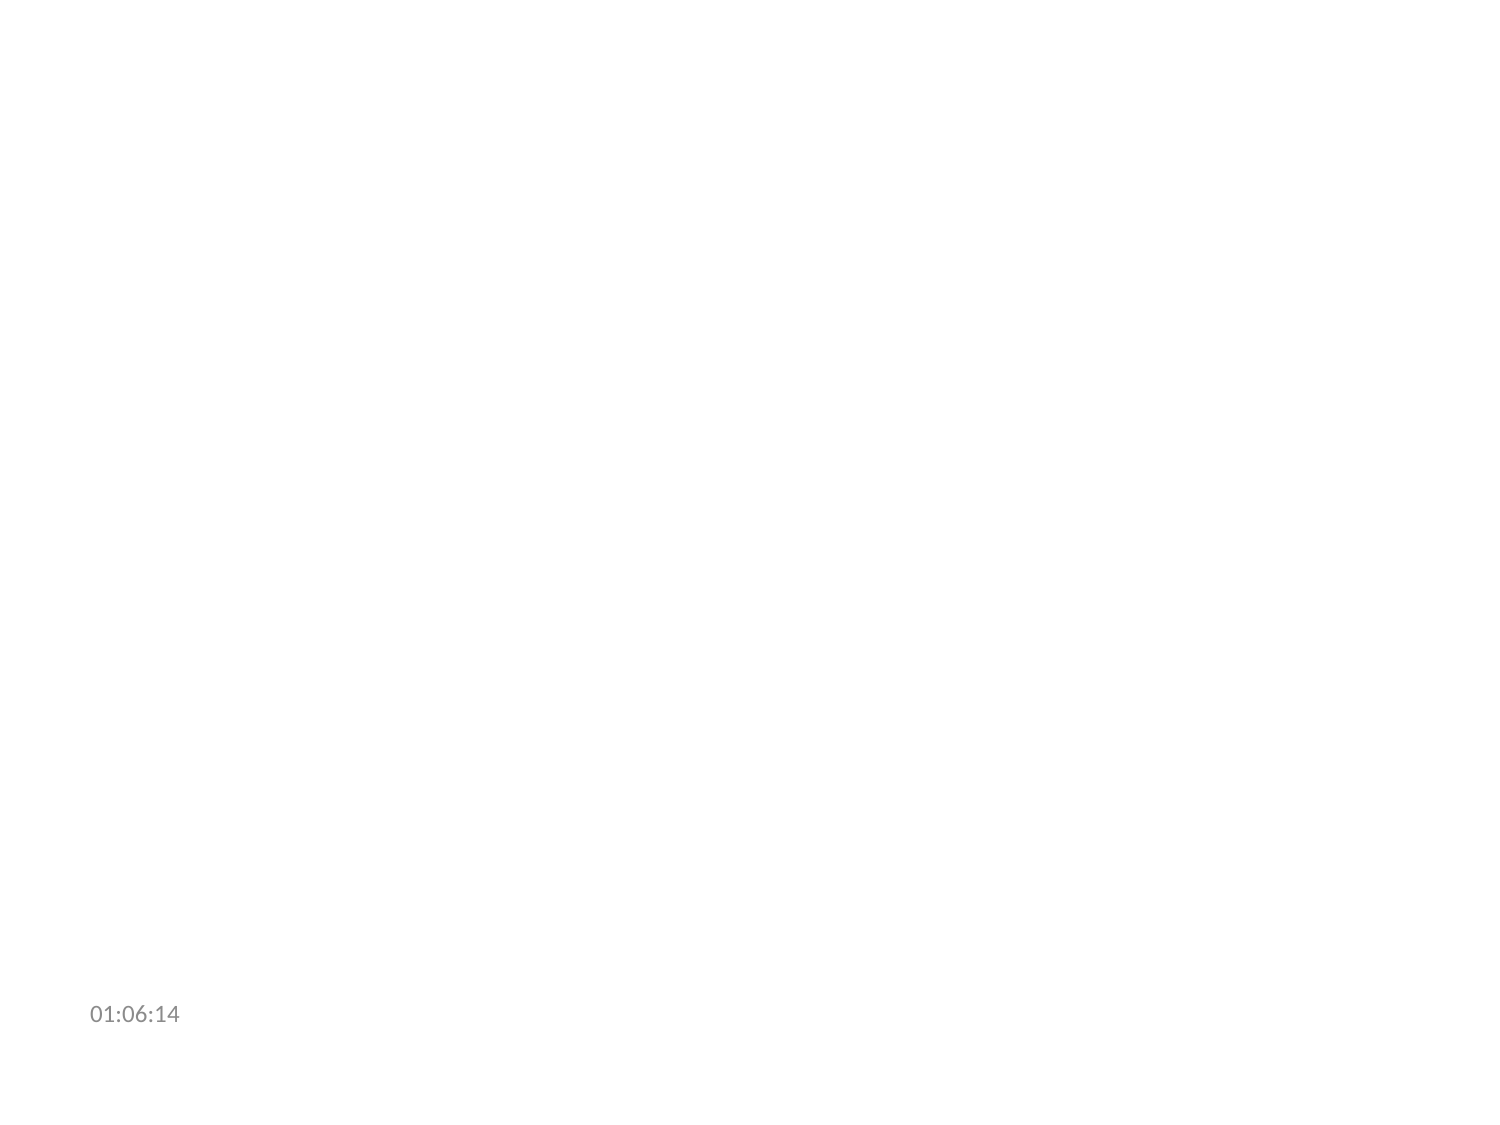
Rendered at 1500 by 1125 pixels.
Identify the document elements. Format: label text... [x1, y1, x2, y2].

text_box 15:35:09 [75, 982, 425, 1043]
